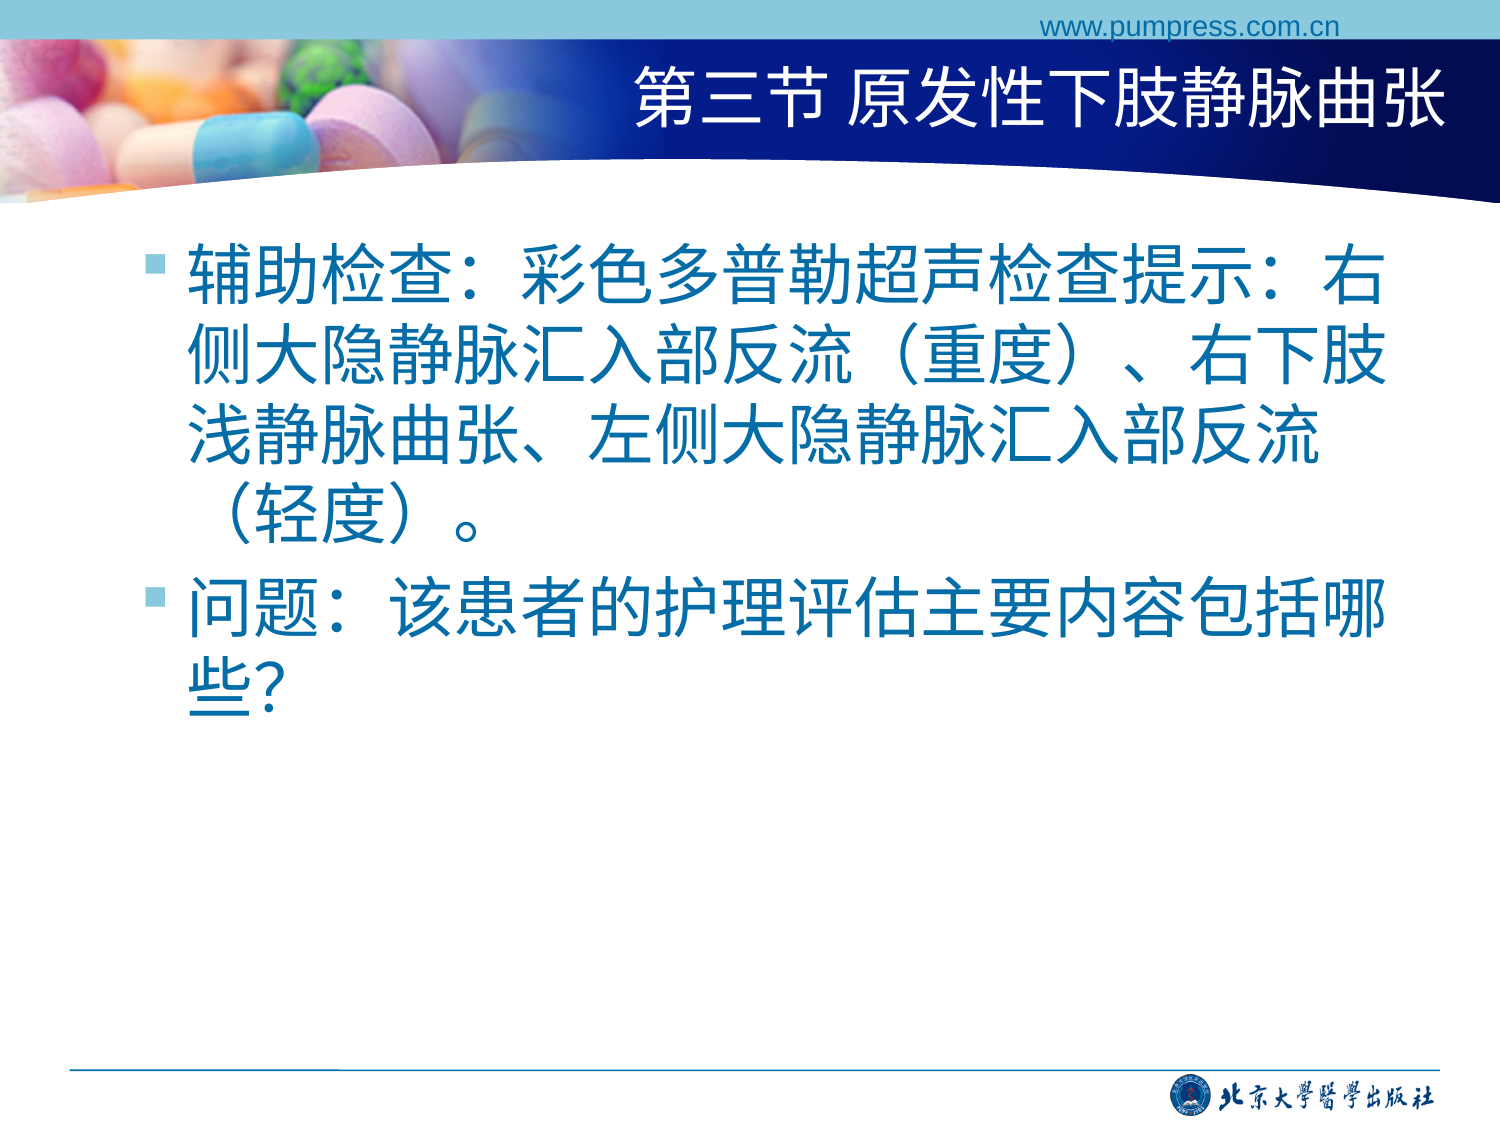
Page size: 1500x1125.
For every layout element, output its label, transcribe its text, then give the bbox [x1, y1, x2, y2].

list 辅助检查：彩色多普勒超声检查提示：右侧大隐静脉汇入部反流（重度）、右下肢浅静脉曲张、左侧大隐静脉汇入部反流（轻度）。 问题：该患者的护理评估主要内容包括哪些？ [49, 224, 1463, 1026]
slide_number www.pumpress.com.cn [1025, 0, 1463, 38]
picture [1170, 1074, 1436, 1118]
title 第三节 原发性下肢静脉曲张 [137, 49, 1463, 143]
picture [0, 40, 1500, 203]
